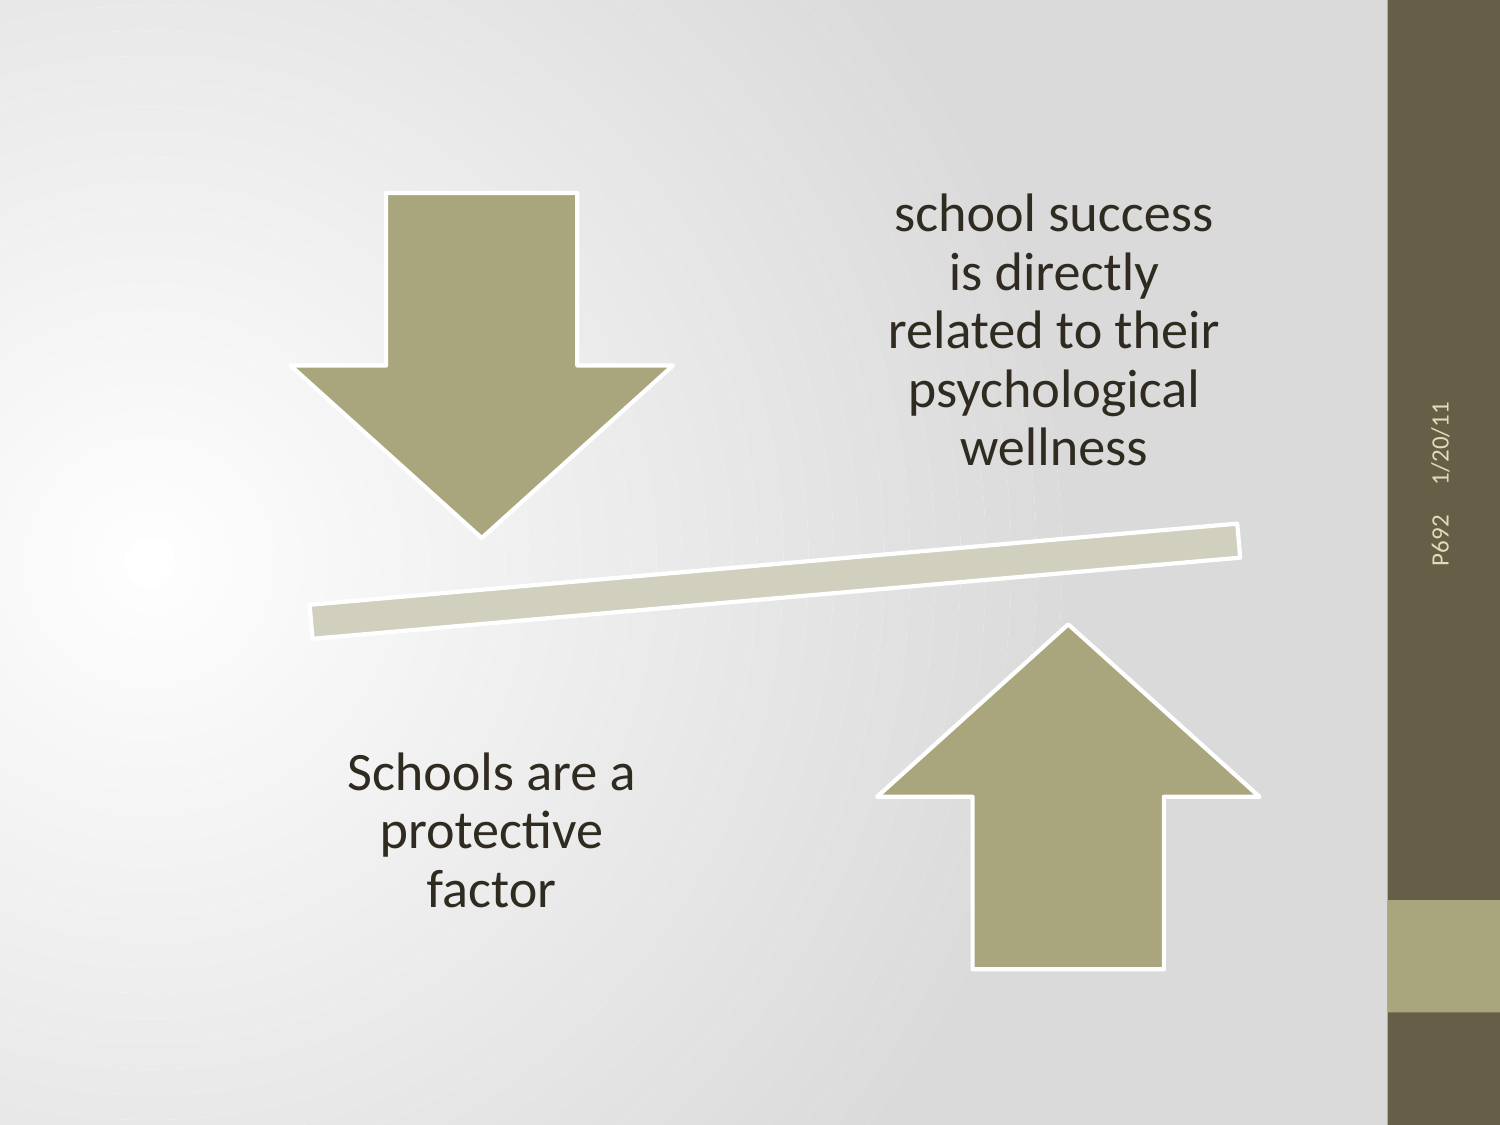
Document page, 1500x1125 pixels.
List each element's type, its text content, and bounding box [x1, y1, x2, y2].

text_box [136, 149, 1413, 1013]
footer P692 [1424, 501, 1469, 889]
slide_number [1408, 100, 1469, 501]
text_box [249, 228, 1251, 897]
